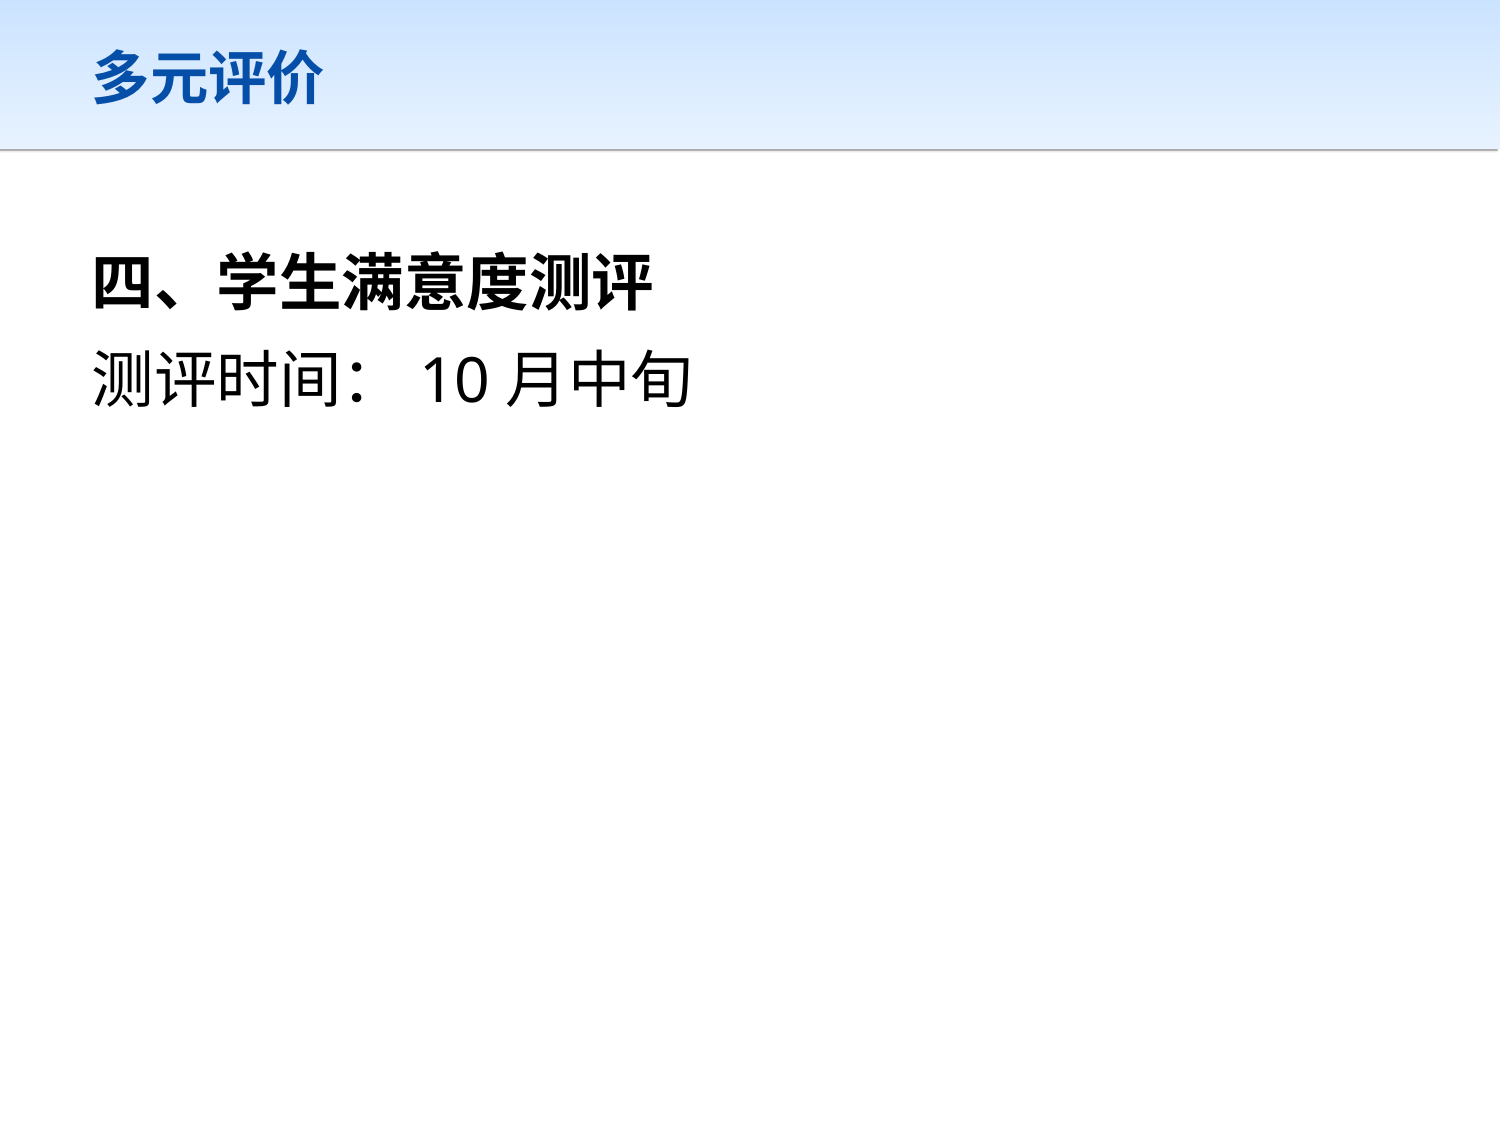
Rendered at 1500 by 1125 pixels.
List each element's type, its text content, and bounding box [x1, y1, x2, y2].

title 多元评价 [76, 23, 1424, 131]
list 四、学生满意度测评 测评时间：10月中旬 [76, 212, 1424, 1024]
